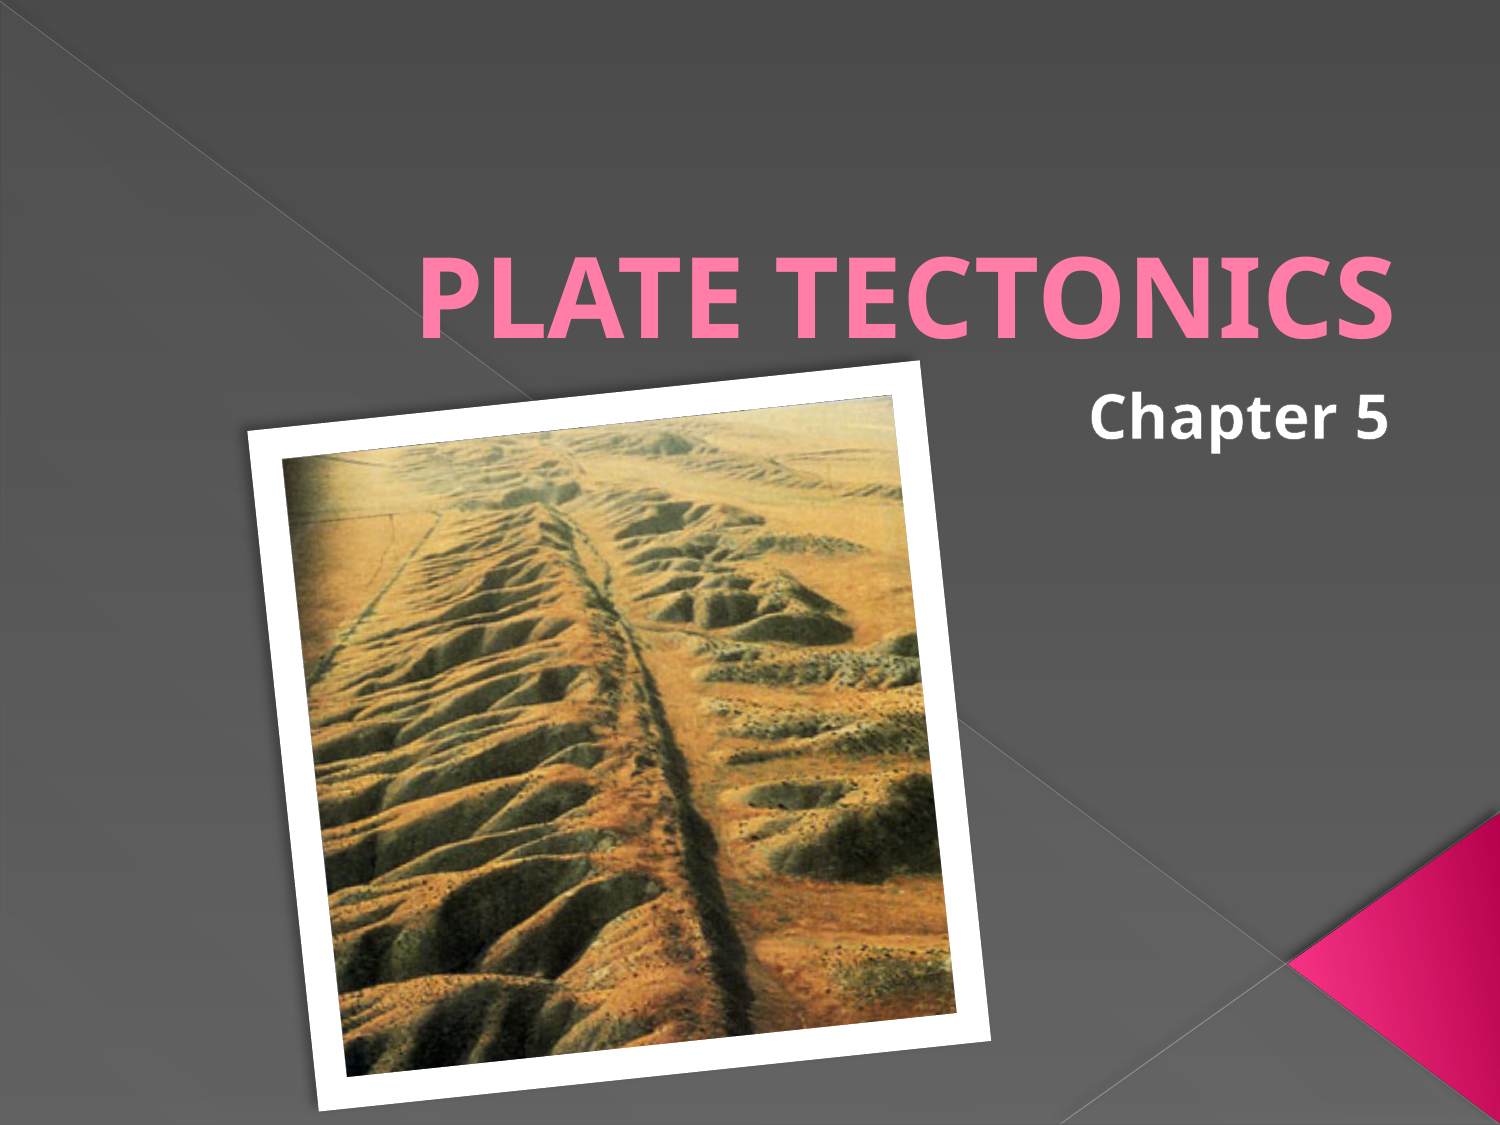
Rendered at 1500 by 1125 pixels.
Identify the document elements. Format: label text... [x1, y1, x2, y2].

picture [283, 396, 956, 1077]
title PLATE TECTONICS [88, 127, 1412, 369]
subtitle Chapter 5 [921, 369, 1412, 657]
subtitle Chapter 5 [88, 369, 717, 657]
